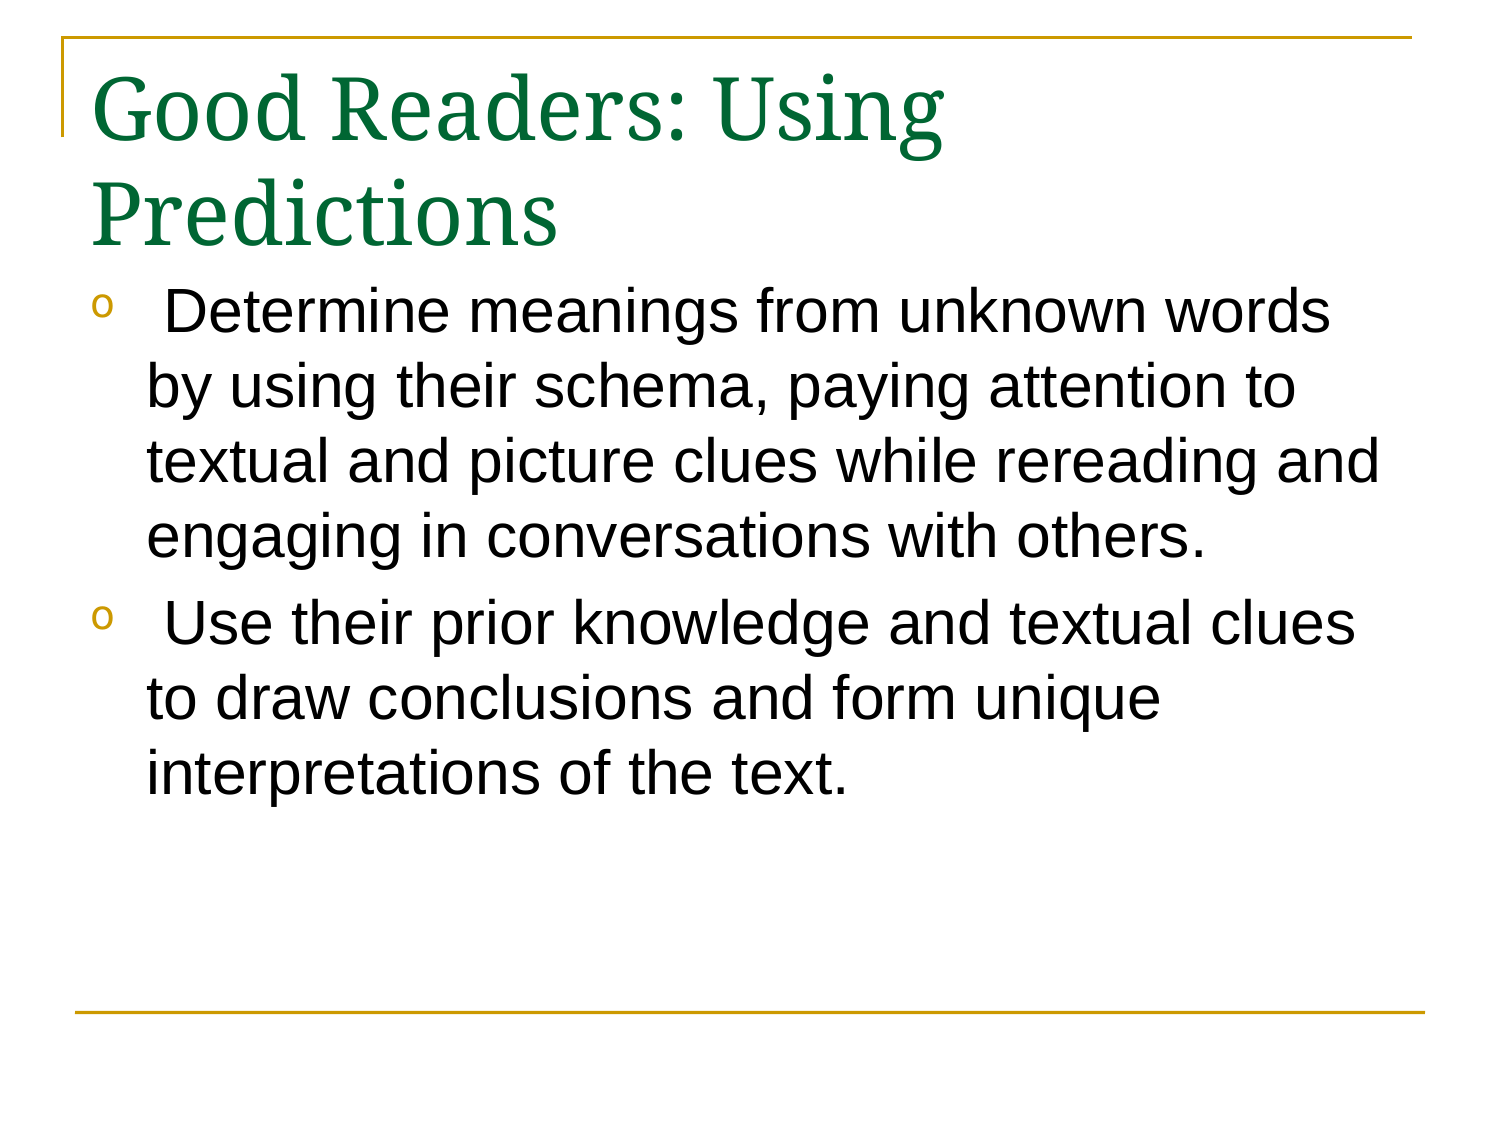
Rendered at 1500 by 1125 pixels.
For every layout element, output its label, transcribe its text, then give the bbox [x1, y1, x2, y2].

list Determine meanings from unknown words by using their schema, paying attention to textual and picture clues while rereading and engaging in conversations with others. Use their prior knowledge and textual clues to draw conclusions and form unique interpretations of the text. [74, 262, 1426, 1006]
title Good Readers: Using Predictions [74, 45, 1426, 233]
